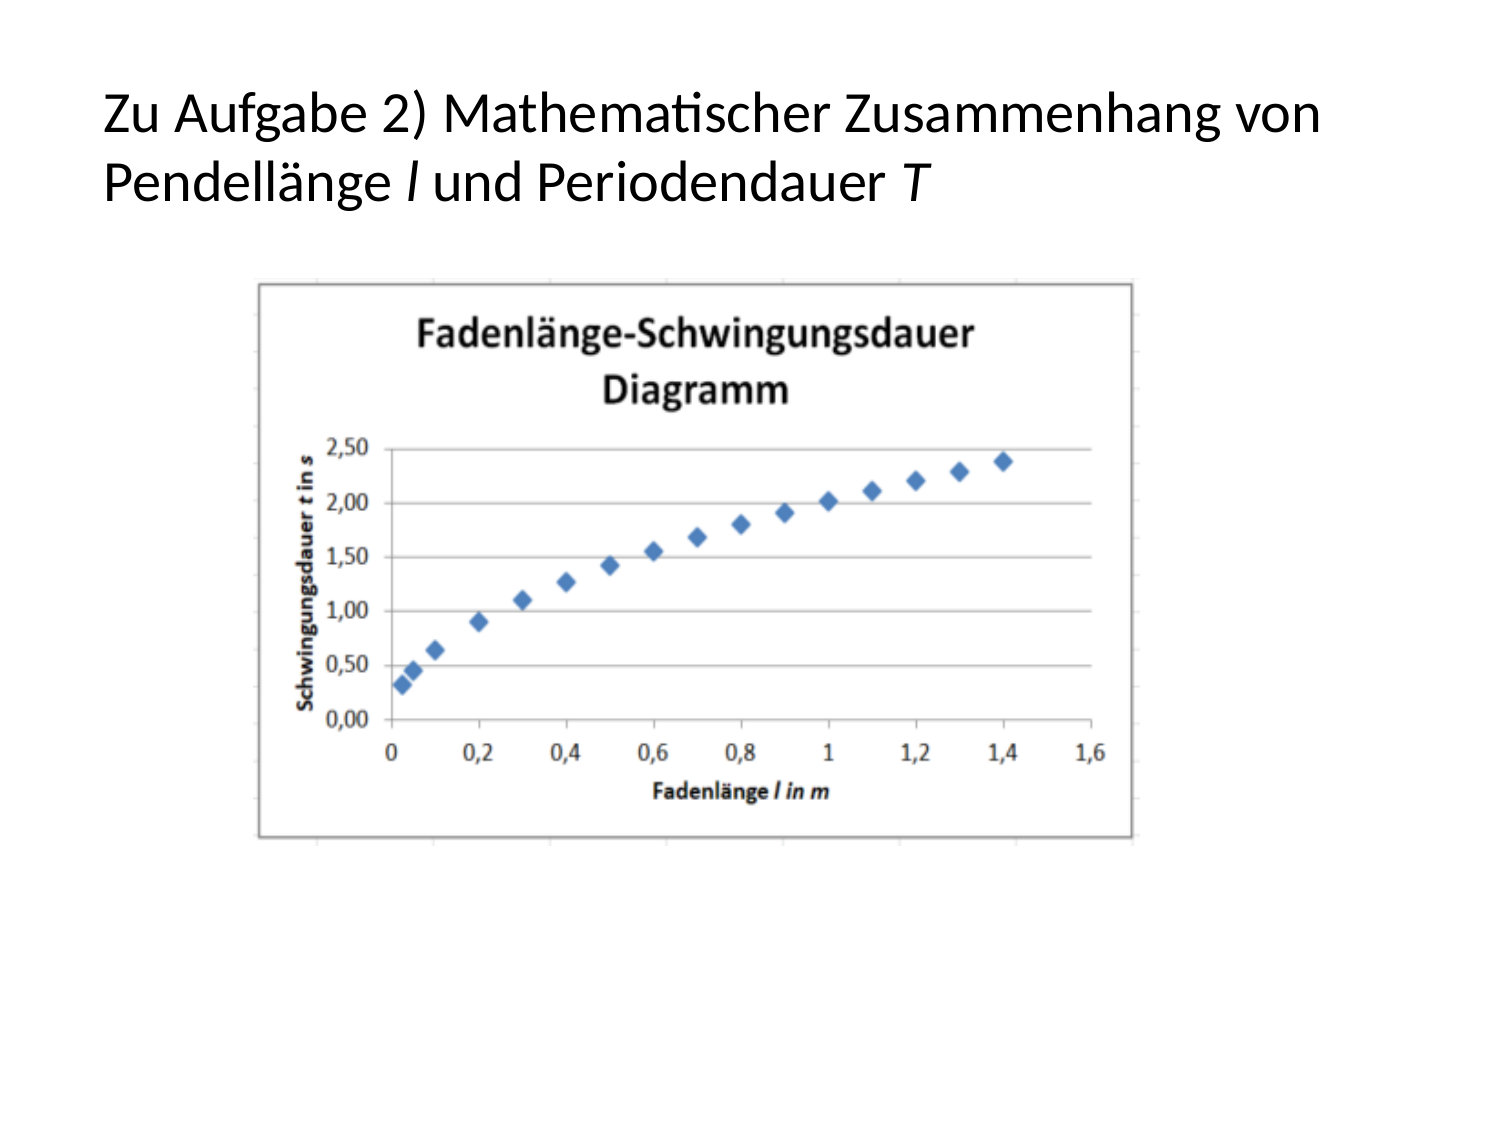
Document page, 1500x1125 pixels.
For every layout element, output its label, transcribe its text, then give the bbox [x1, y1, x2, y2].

list Zu Aufgabe 2) Mathematischer Zusammenhang von Pendellänge l und Periodendauer T [88, 66, 1439, 809]
picture [253, 278, 1140, 847]
